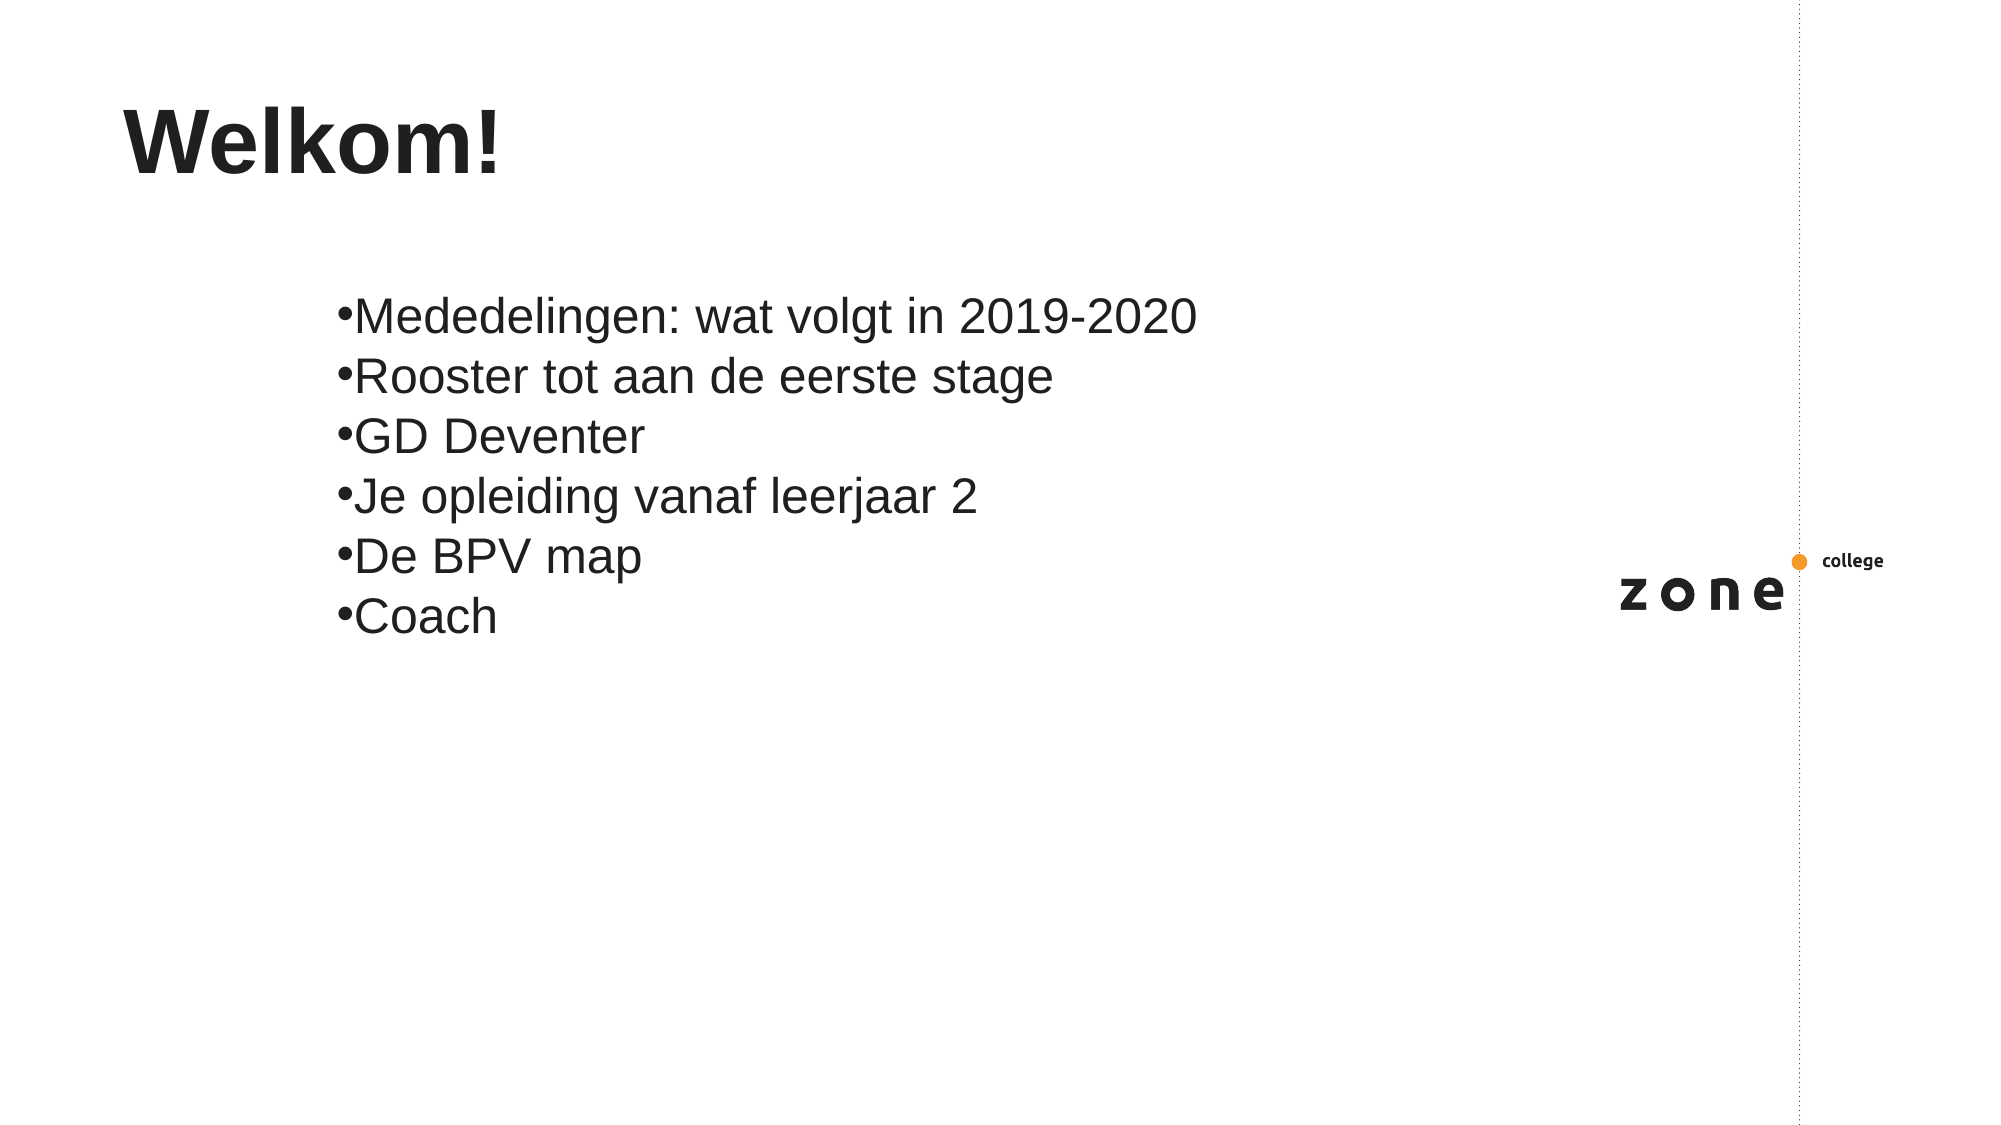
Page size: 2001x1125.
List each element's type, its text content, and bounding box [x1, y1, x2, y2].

list Mededelingen: wat volgt in 2019-2020 Rooster tot aan de eerste stage GD Deventer Je opleiding vanaf leerjaar 2 De BPV map Coach [336, 283, 1607, 998]
title Welkom! [124, 94, 1607, 272]
picture [1596, 0, 2001, 1125]
